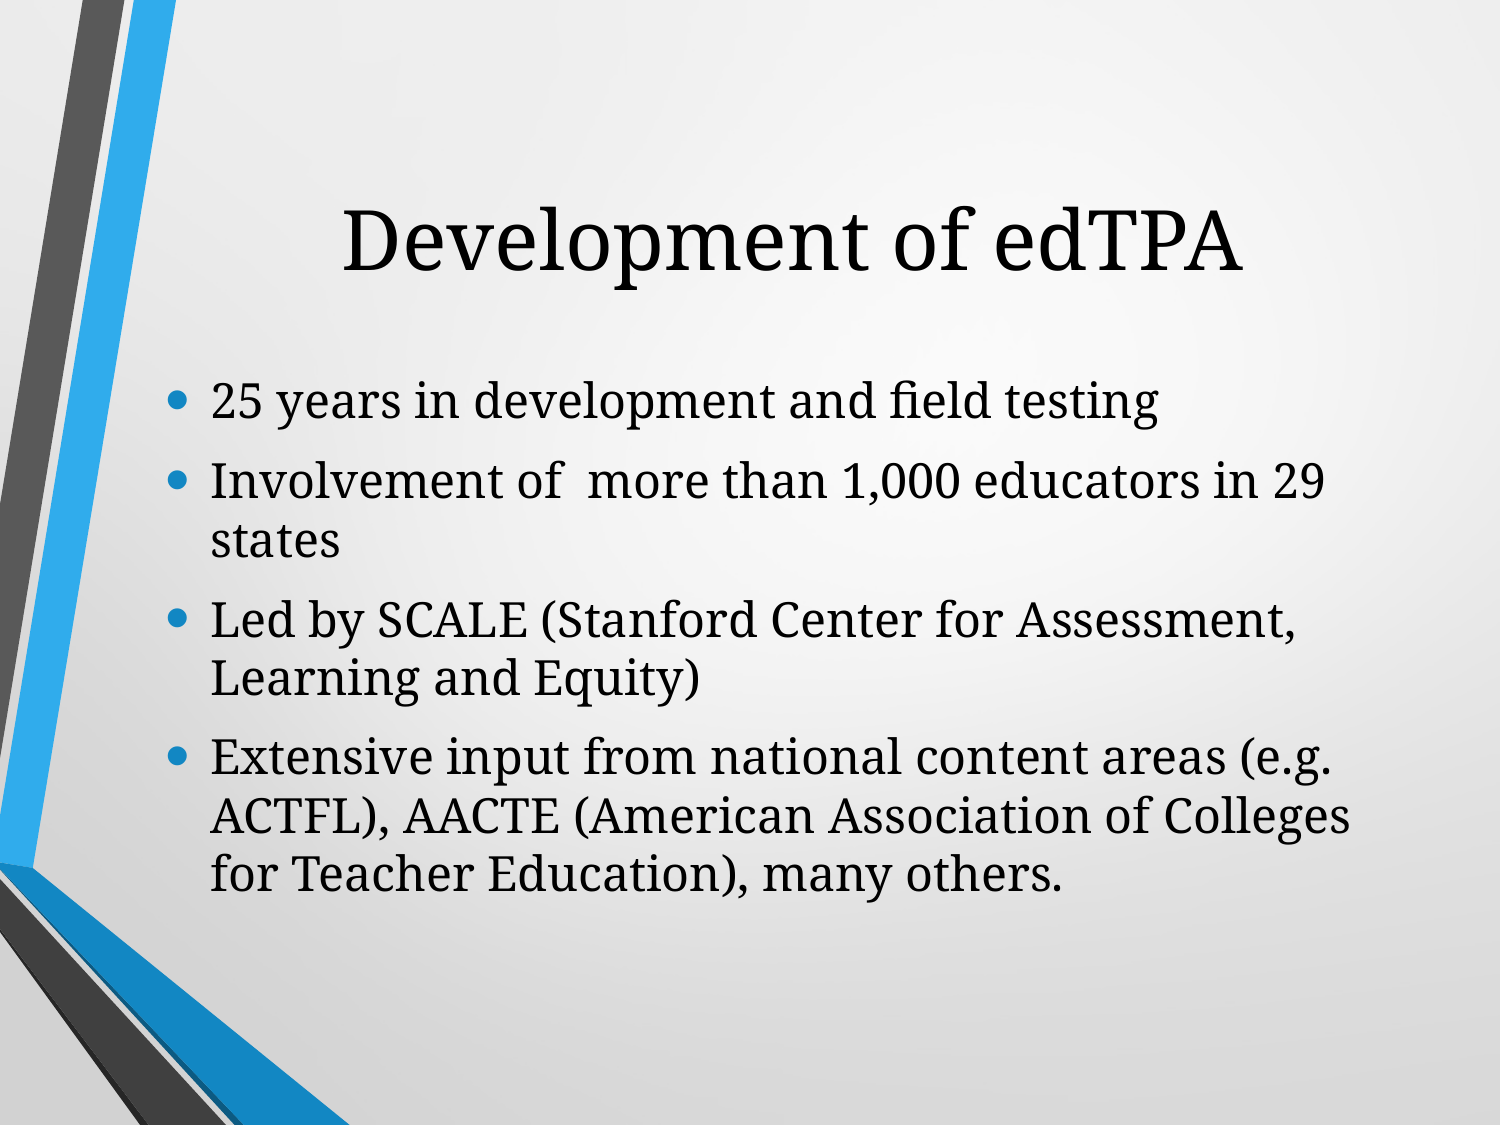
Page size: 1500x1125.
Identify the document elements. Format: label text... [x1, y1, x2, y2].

list 25 years in development and field testing Involvement of more than 1,000 educators in 29 states Led by SCALE (Stanford Center for Assessment, Learning and Equity) Extensive input from national content areas (e.g. ACTFL), AACTE (American Association of Colleges for Teacher Education), many others. [150, 362, 1414, 910]
title Development of edTPA [161, 75, 1425, 400]
